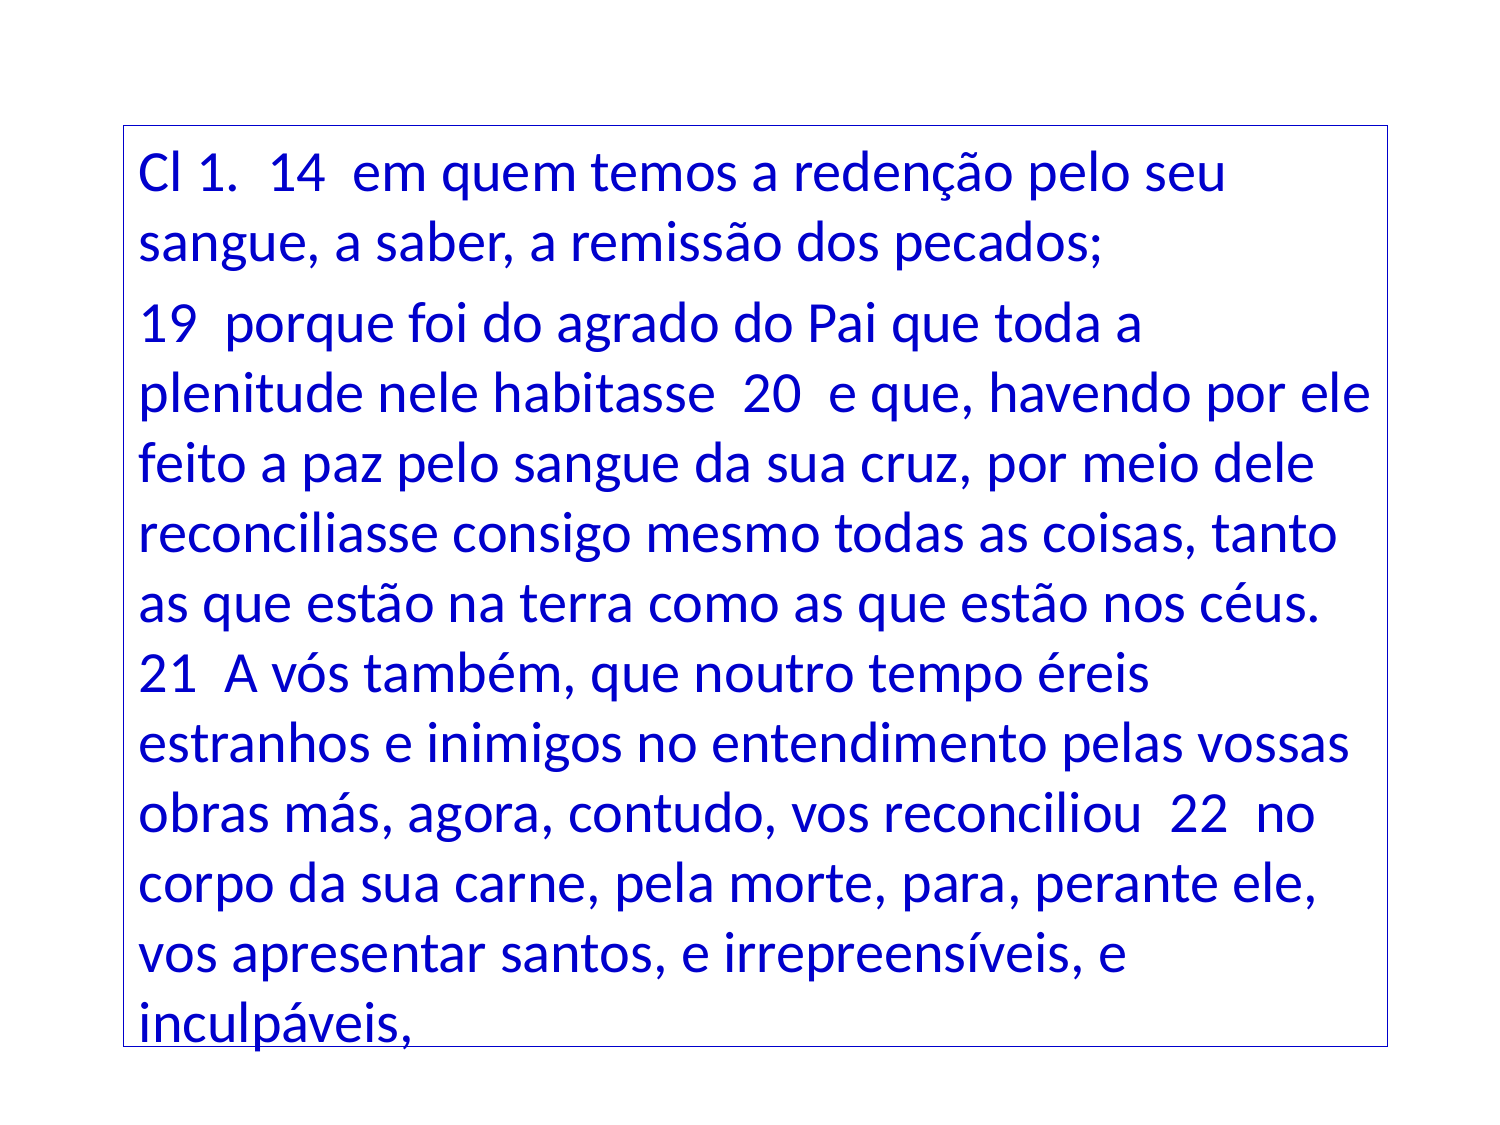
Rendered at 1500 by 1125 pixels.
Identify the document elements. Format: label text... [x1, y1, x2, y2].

list Cl 1. 14 em quem temos a redenção pelo seu sangue, a saber, a remissão dos pecados; 19 porque foi do agrado do Pai que toda a plenitude nele habitasse 20 e que, havendo por ele feito a paz pelo sangue da sua cruz, por meio dele reconciliasse consigo mesmo todas as coisas, tanto as que estão na terra como as que estão nos céus. 21 A vós também, que noutro tempo éreis estranhos e inimigos no entendimento pelas vossas obras más, agora, contudo, vos reconciliou 22 no corpo da sua carne, pela morte, para, perante ele, vos apresentar santos, e irrepreensíveis, e inculpáveis, [123, 125, 1388, 1047]
